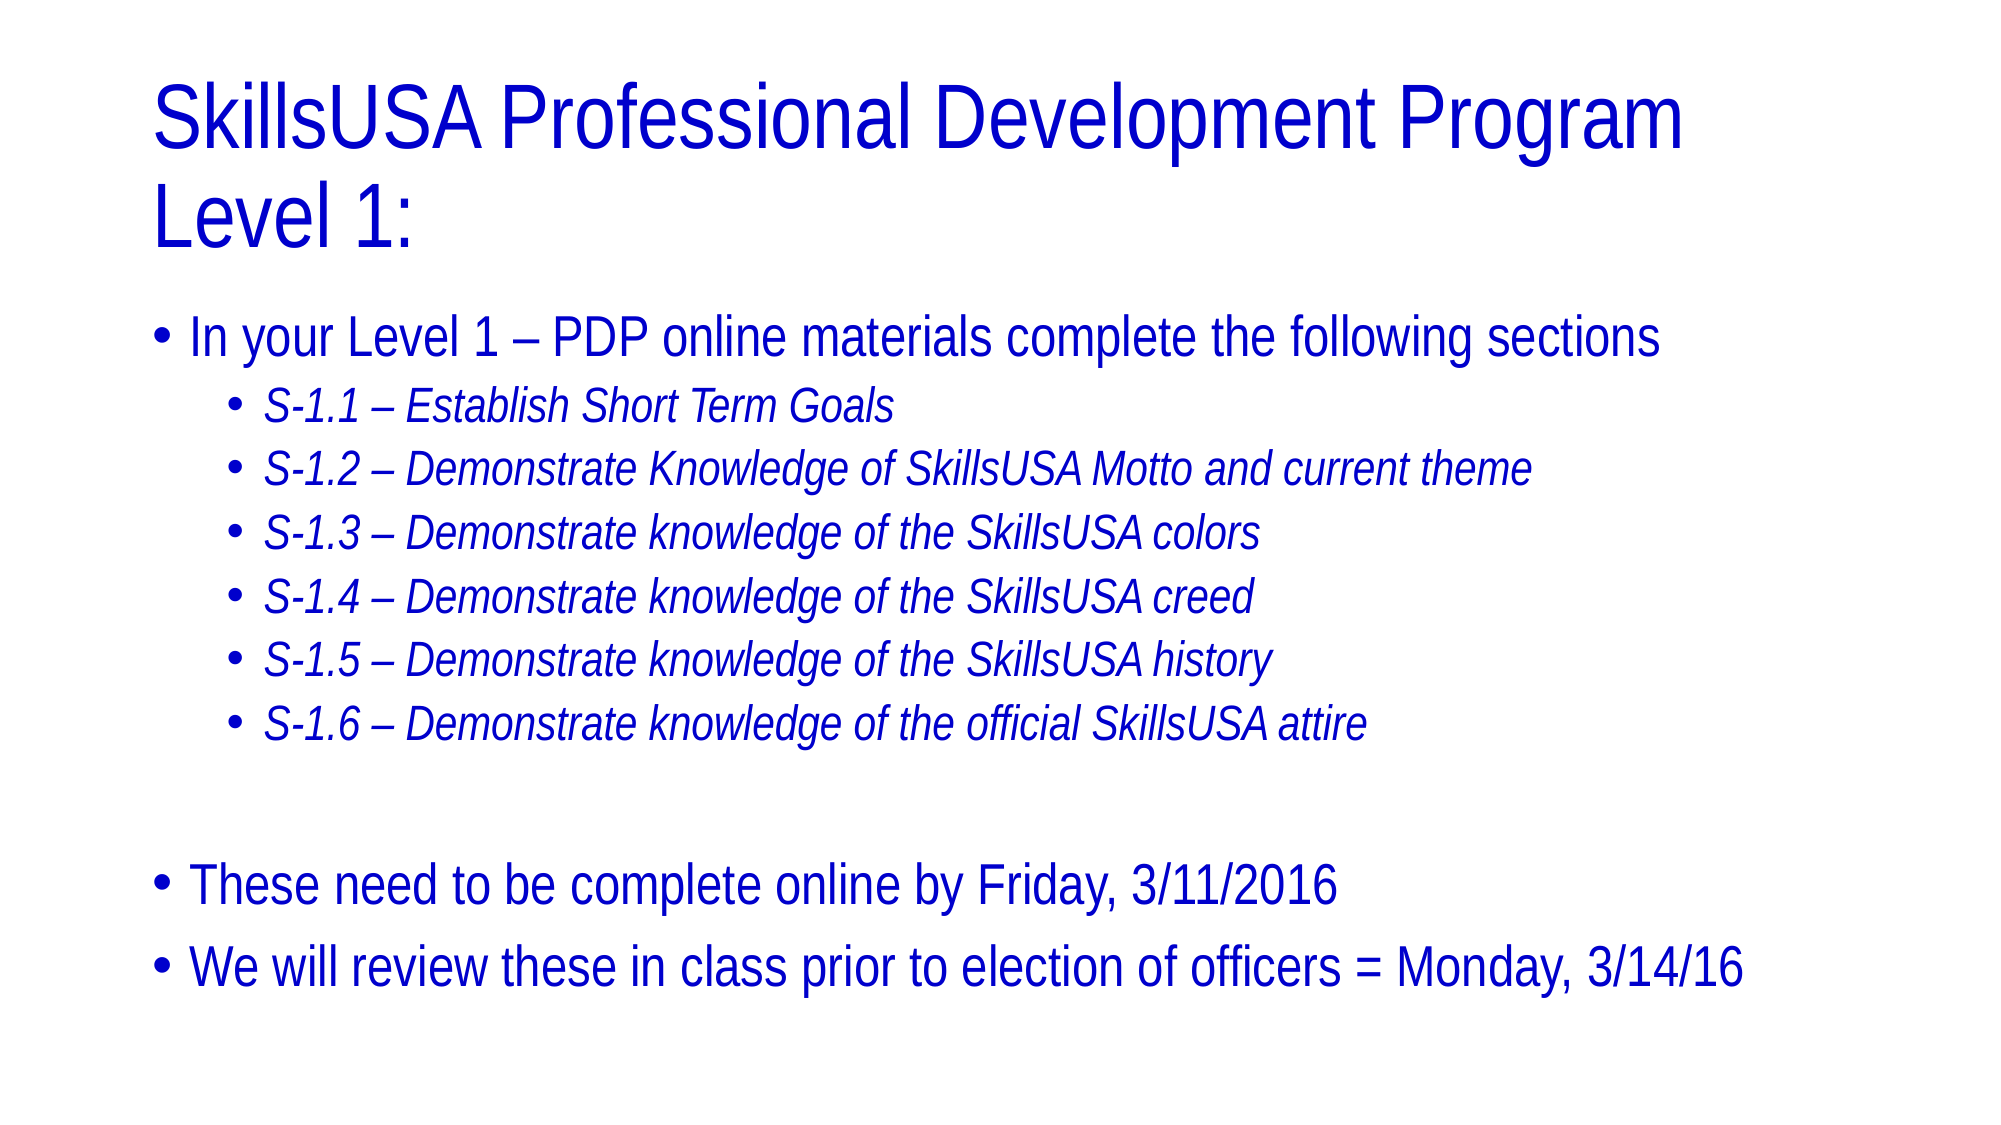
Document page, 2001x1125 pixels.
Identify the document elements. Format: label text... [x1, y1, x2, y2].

title SkillsUSA Professional Development Program Level 1: [137, 59, 1863, 278]
list In your Level 1 – PDP online materials complete the following sections S-1.1 – Establish Short Term Goals S-1.2 – Demonstrate Knowledge of SkillsUSA Motto and current theme S-1.3 – Demonstrate knowledge of the SkillsUSA colors S-1.4 – Demonstrate knowledge of the SkillsUSA creed S-1.5 – Demonstrate knowledge of the SkillsUSA history S-1.6 – Demonstrate knowledge of the official SkillsUSA attire These need to be complete online by Friday, 3/11/2016 We will review these in class prior to election of officers = Monday, 3/14/16 [137, 299, 1863, 1014]
